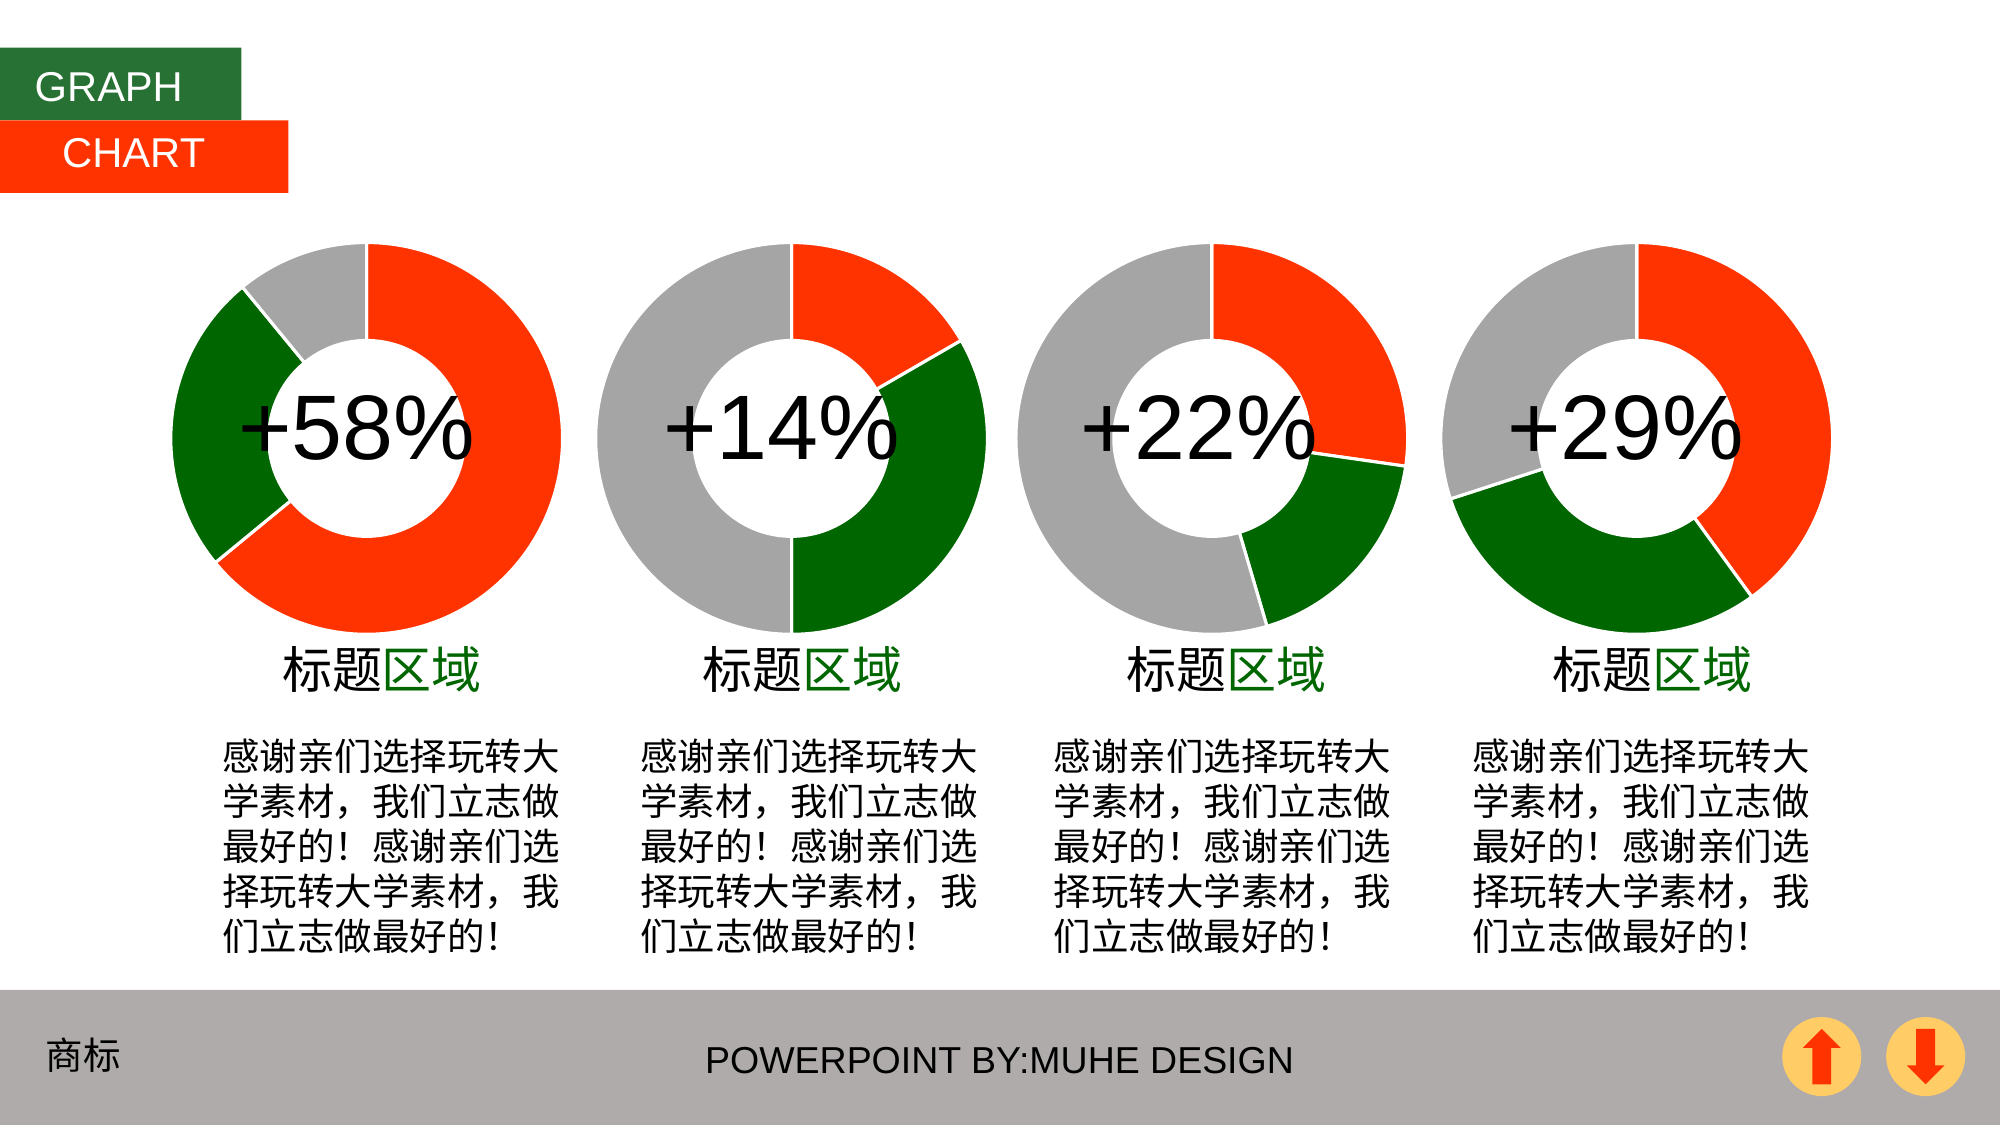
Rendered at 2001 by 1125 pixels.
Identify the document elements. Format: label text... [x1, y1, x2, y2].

text_box CHART [47, 118, 240, 183]
text_box 标题区域 [1111, 643, 1365, 706]
text_box 标题区域 [267, 643, 521, 706]
text_box 感谢亲们选择玩转大学素材，我们立志做最好的！感谢亲们选择玩转大学素材，我们立志做最好的！ [625, 725, 1015, 966]
chart [1007, 234, 1417, 643]
chart [1432, 234, 1842, 643]
chart [587, 234, 996, 643]
text_box 感谢亲们选择玩转大学素材，我们立志做最好的！感谢亲们选择玩转大学素材，我们立志做最好的！ [1457, 725, 1847, 966]
chart [162, 234, 572, 643]
text_box 感谢亲们选择玩转大学素材，我们立志做最好的！感谢亲们选择玩转大学素材，我们立志做最好的！ [207, 725, 596, 966]
text_box 感谢亲们选择玩转大学素材，我们立志做最好的！感谢亲们选择玩转大学素材，我们立志做最好的！ [1039, 725, 1428, 966]
text_box GRAPH [19, 52, 224, 118]
text_box 标题区域 [1537, 643, 1786, 706]
text_box 标题区域 [687, 643, 941, 706]
